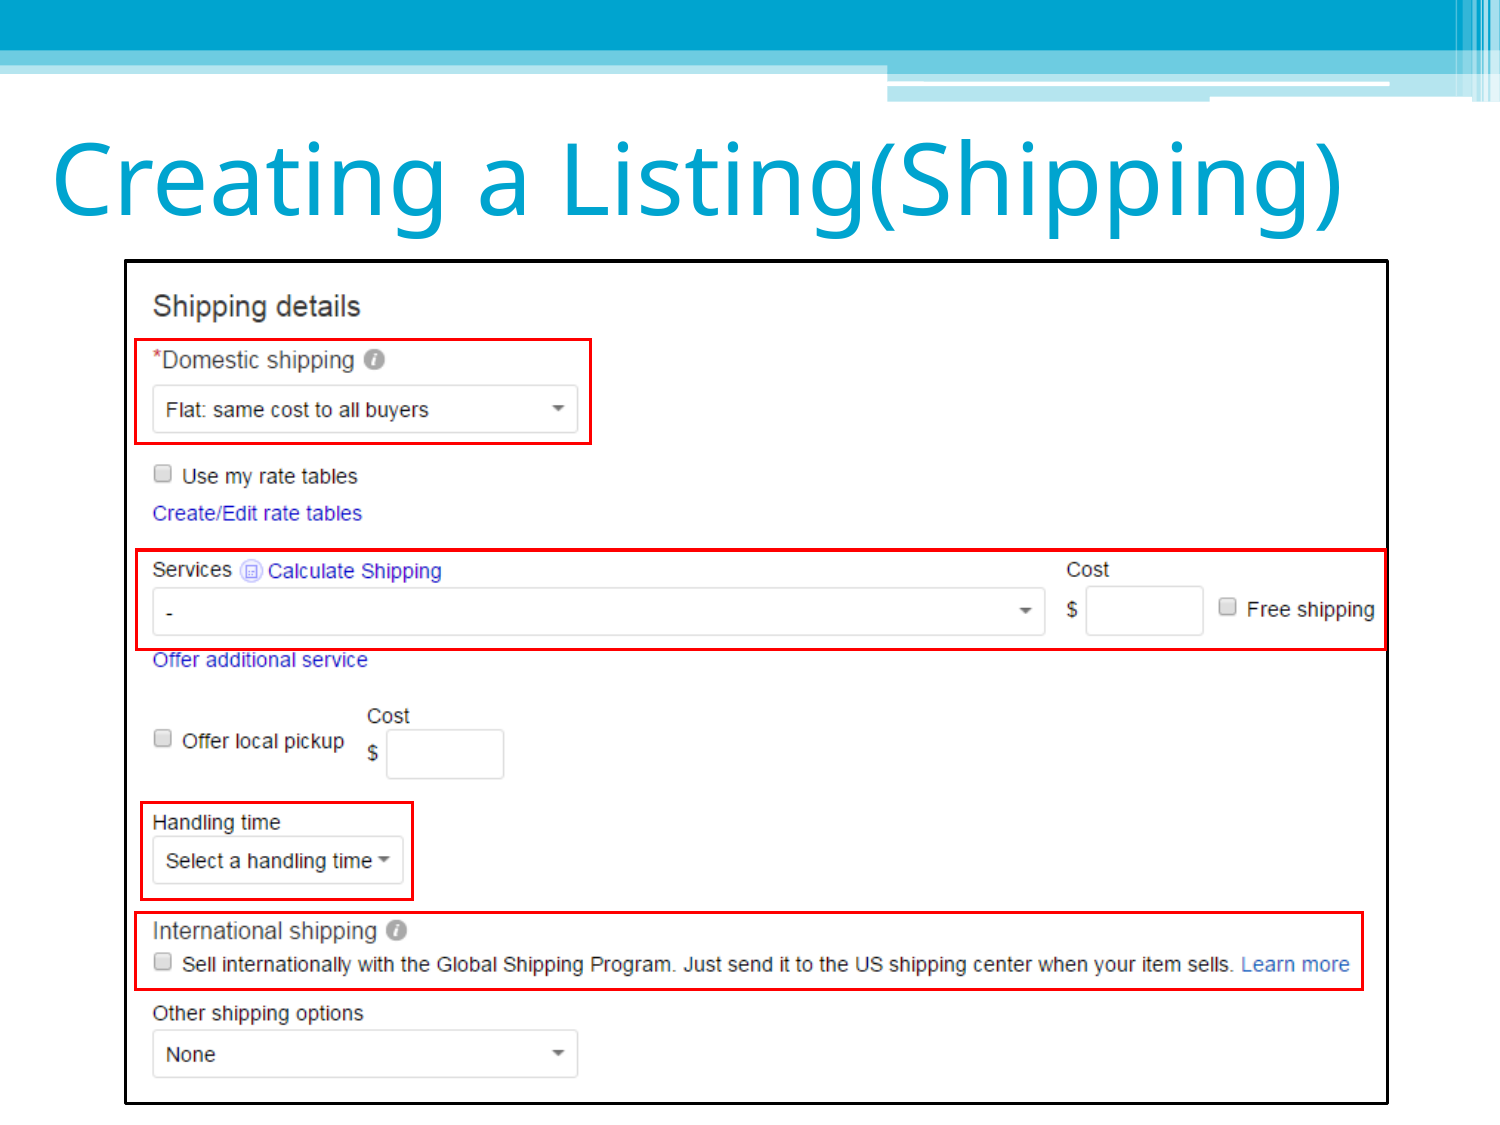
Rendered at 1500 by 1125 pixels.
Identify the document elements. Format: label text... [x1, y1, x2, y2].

picture [126, 262, 1386, 1102]
text_box Creating a Listing(Shipping) [35, 87, 1500, 263]
